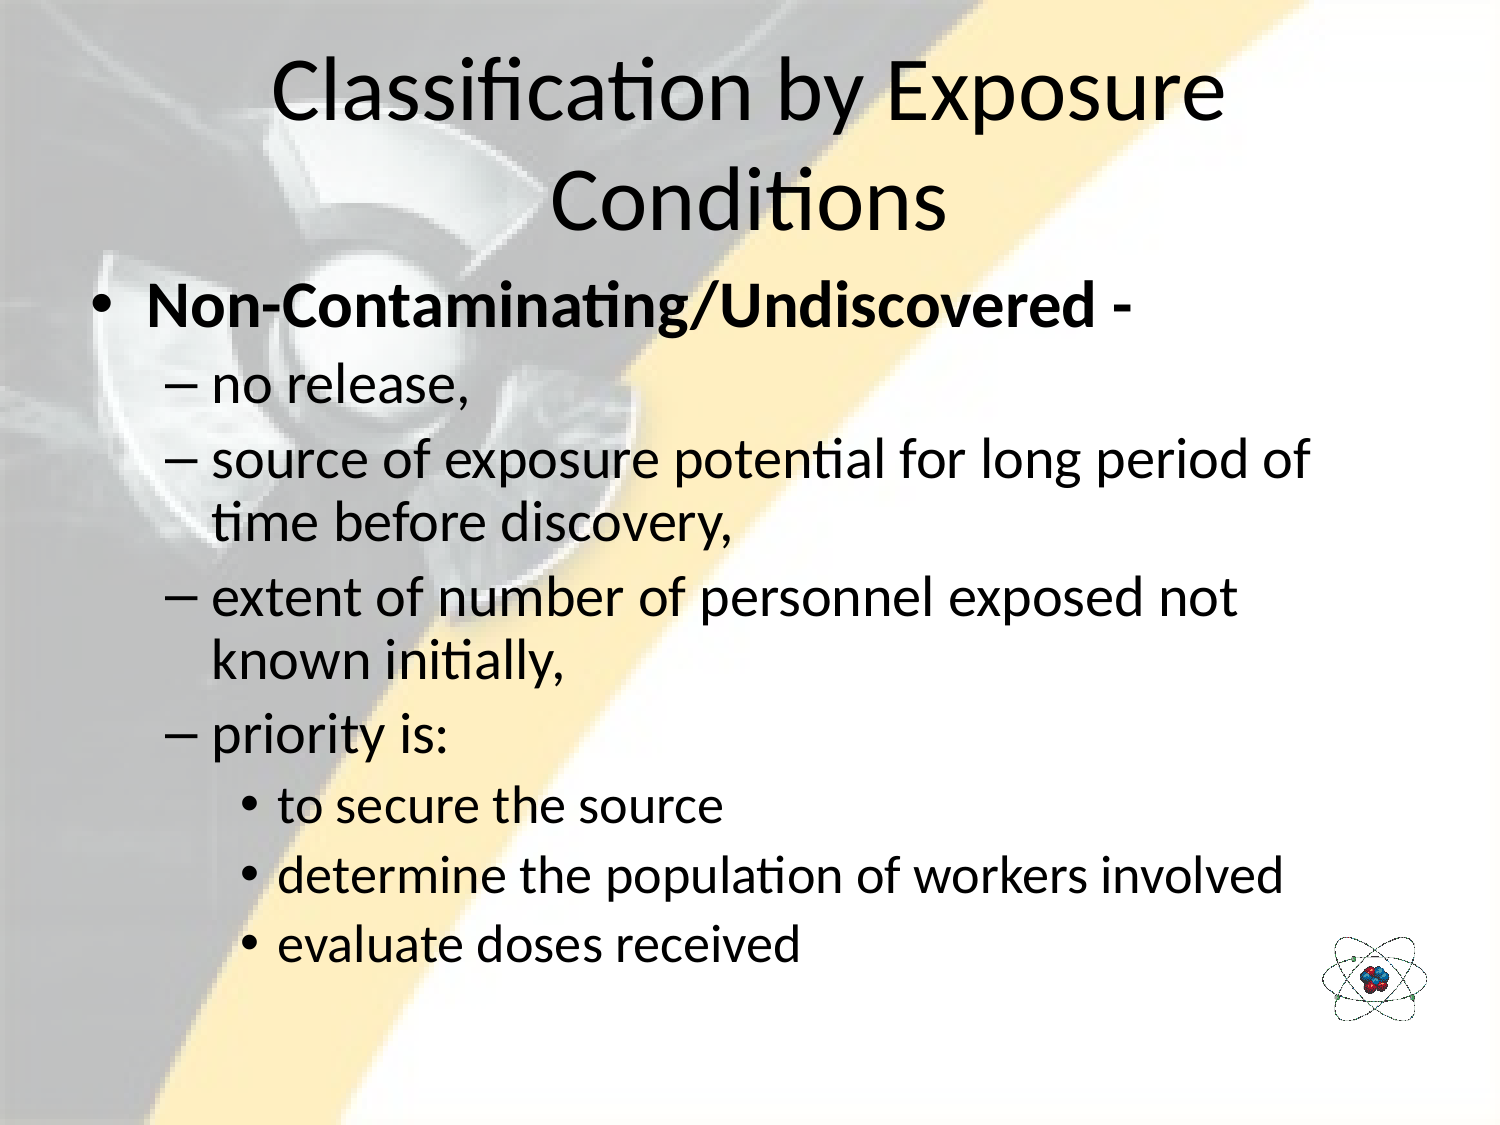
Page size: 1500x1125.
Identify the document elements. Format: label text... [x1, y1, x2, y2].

picture [1322, 937, 1427, 1021]
title Classification by Exposure Conditions [75, 45, 1425, 233]
list Non-Contaminating/Undiscovered - no release, source of exposure potential for long period of time before discovery, extent of number of personnel exposed not known initially, priority is: to secure the source determine the population of workers involved evaluate doses received [75, 262, 1425, 1005]
